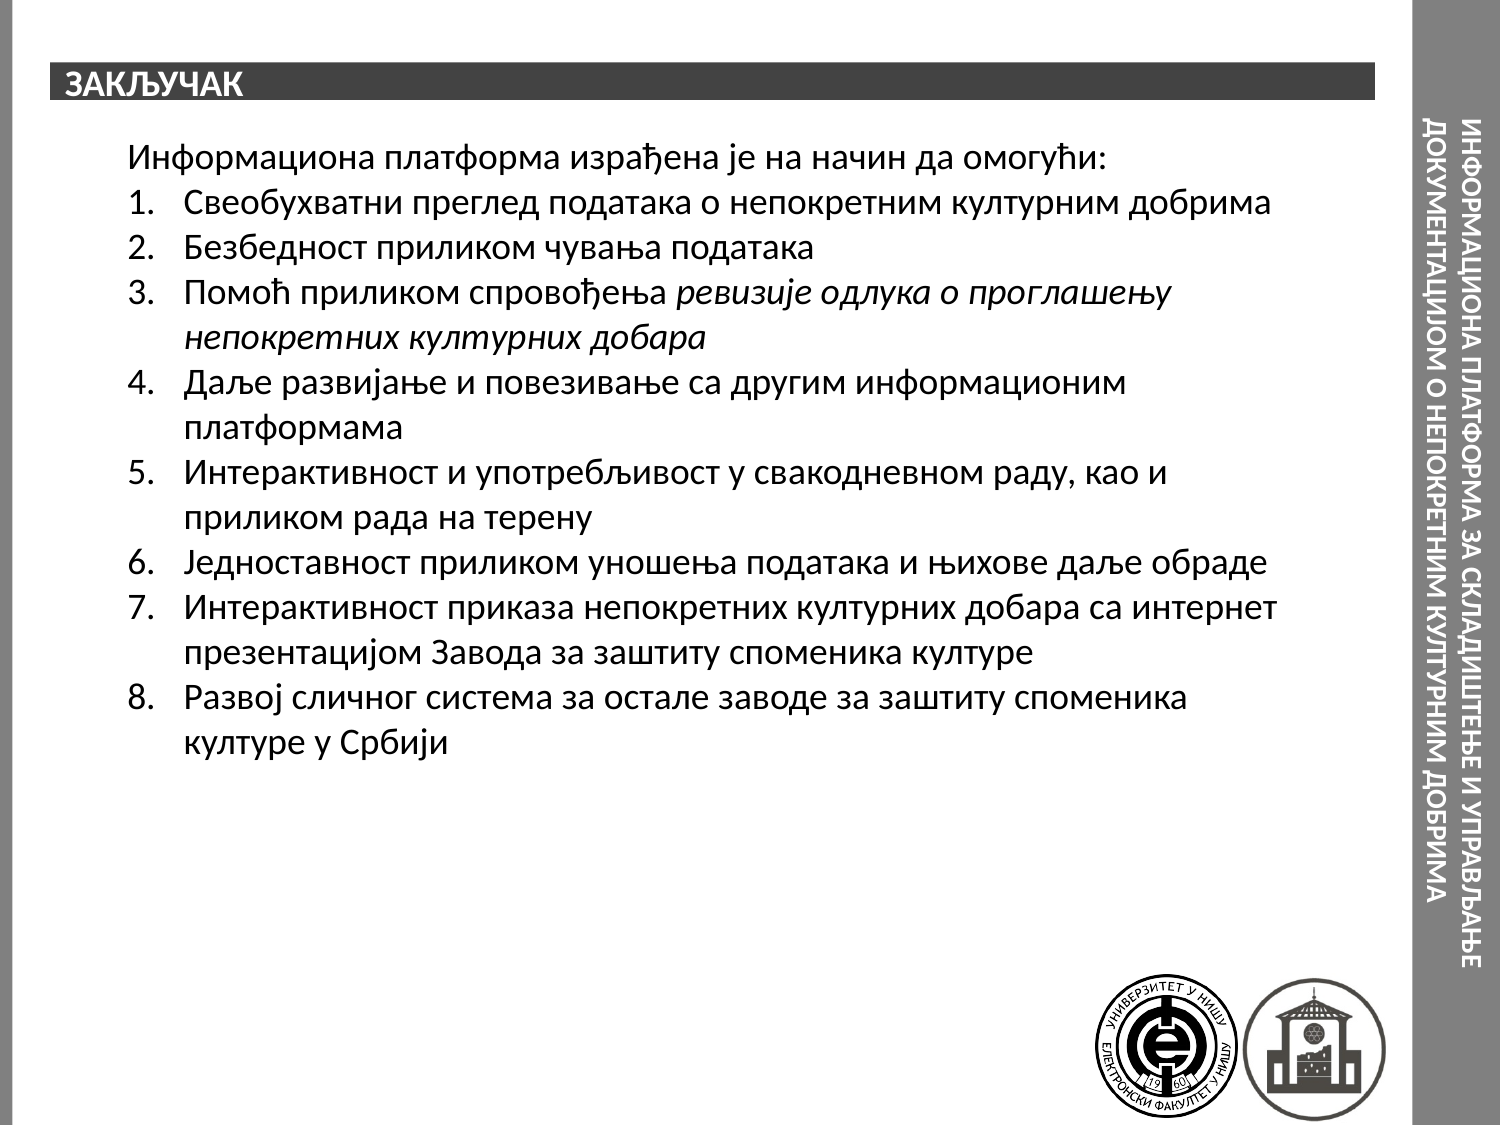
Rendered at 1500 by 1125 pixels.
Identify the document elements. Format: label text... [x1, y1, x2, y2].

picture [1239, 968, 1388, 1123]
title ИНФОРМАЦИОНА ПЛАТФОРМА ЗА СКЛАДИШТЕЊЕ И УПРАВЉАЊЕ ДОКУМЕНТАЦИЈОМ О НЕПОКРЕТНИМ КУЛТУРНИМ ДОБРИМА [1412, 62, 1500, 1025]
list ЗАКЉУЧАК [50, 62, 1375, 100]
picture [1094, 974, 1238, 1118]
text_box Информациона платформа израђена је на начин да омогући: Свеобухватни преглед података о непокретним културним добрима Безбедност приликом чувања података Помоћ приликом спровођења ревизије одлука о проглашењу непокретних културних добара Даље развијање и повезивање са другим информационим платформама Интерактивност и употребљивост у свакодневном раду, као и приликом рада на терену Једноставност приликом уношења података и њихове даље обраде Интерактивност приказа непокретних културних добара са интернет презентацијом Завода за заштиту споменика културе Развој сличног система за остале заводе за заштиту споменика културе у Србији [112, 124, 1325, 815]
